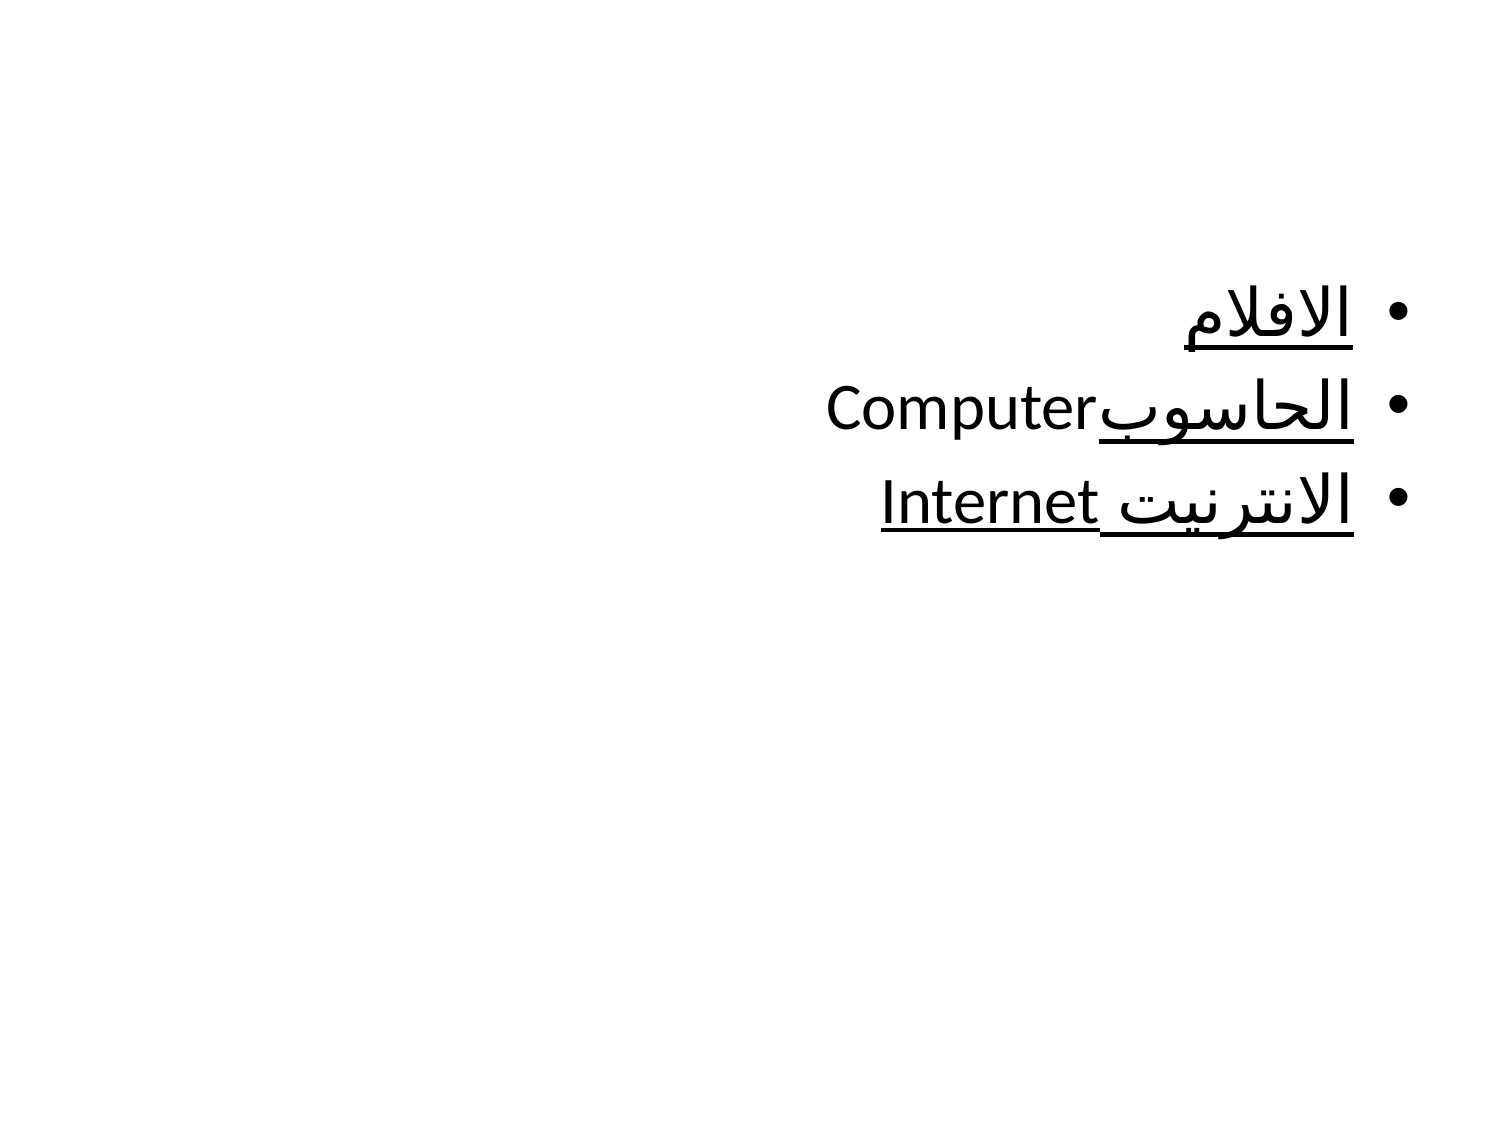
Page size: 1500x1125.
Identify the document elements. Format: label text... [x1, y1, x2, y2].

list الافلام الحاسوبComputer الانترنيت Internet [75, 262, 1425, 1005]
